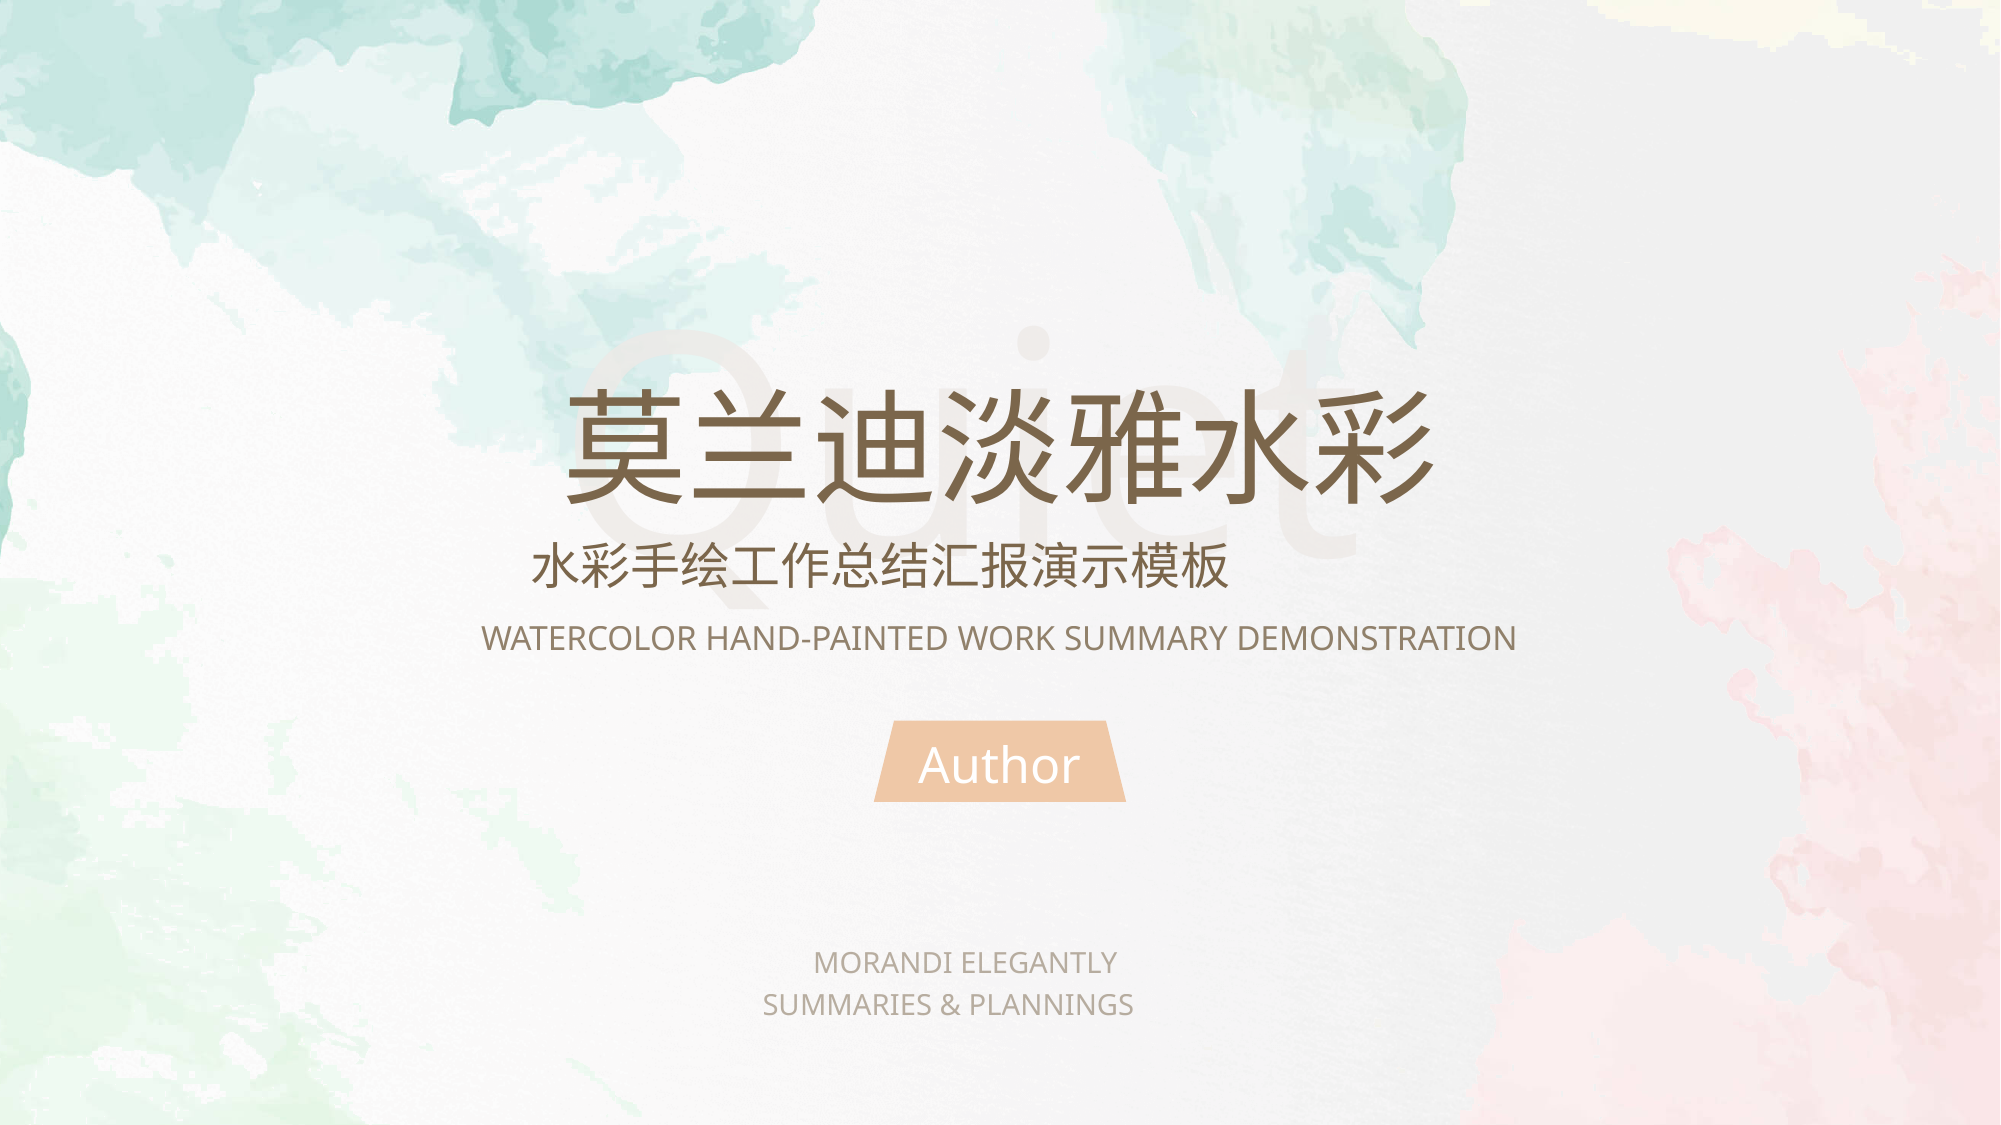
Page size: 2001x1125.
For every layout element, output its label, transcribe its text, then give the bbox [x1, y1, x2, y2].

text_box WATERCOLOR HAND-PAINTED WORK SUMMARY DEMONSTRATION [466, 609, 1534, 665]
text_box Quiet [541, 236, 1379, 526]
text_box 水彩手绘工作总结汇报演示模板 [515, 526, 1485, 602]
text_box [747, 936, 1253, 1030]
text_box 莫兰迪淡雅水彩 [547, 362, 1453, 526]
picture [0, 0, 2001, 1125]
text_box Quiet [541, 602, 1379, 609]
text_box Author [872, 719, 1128, 803]
